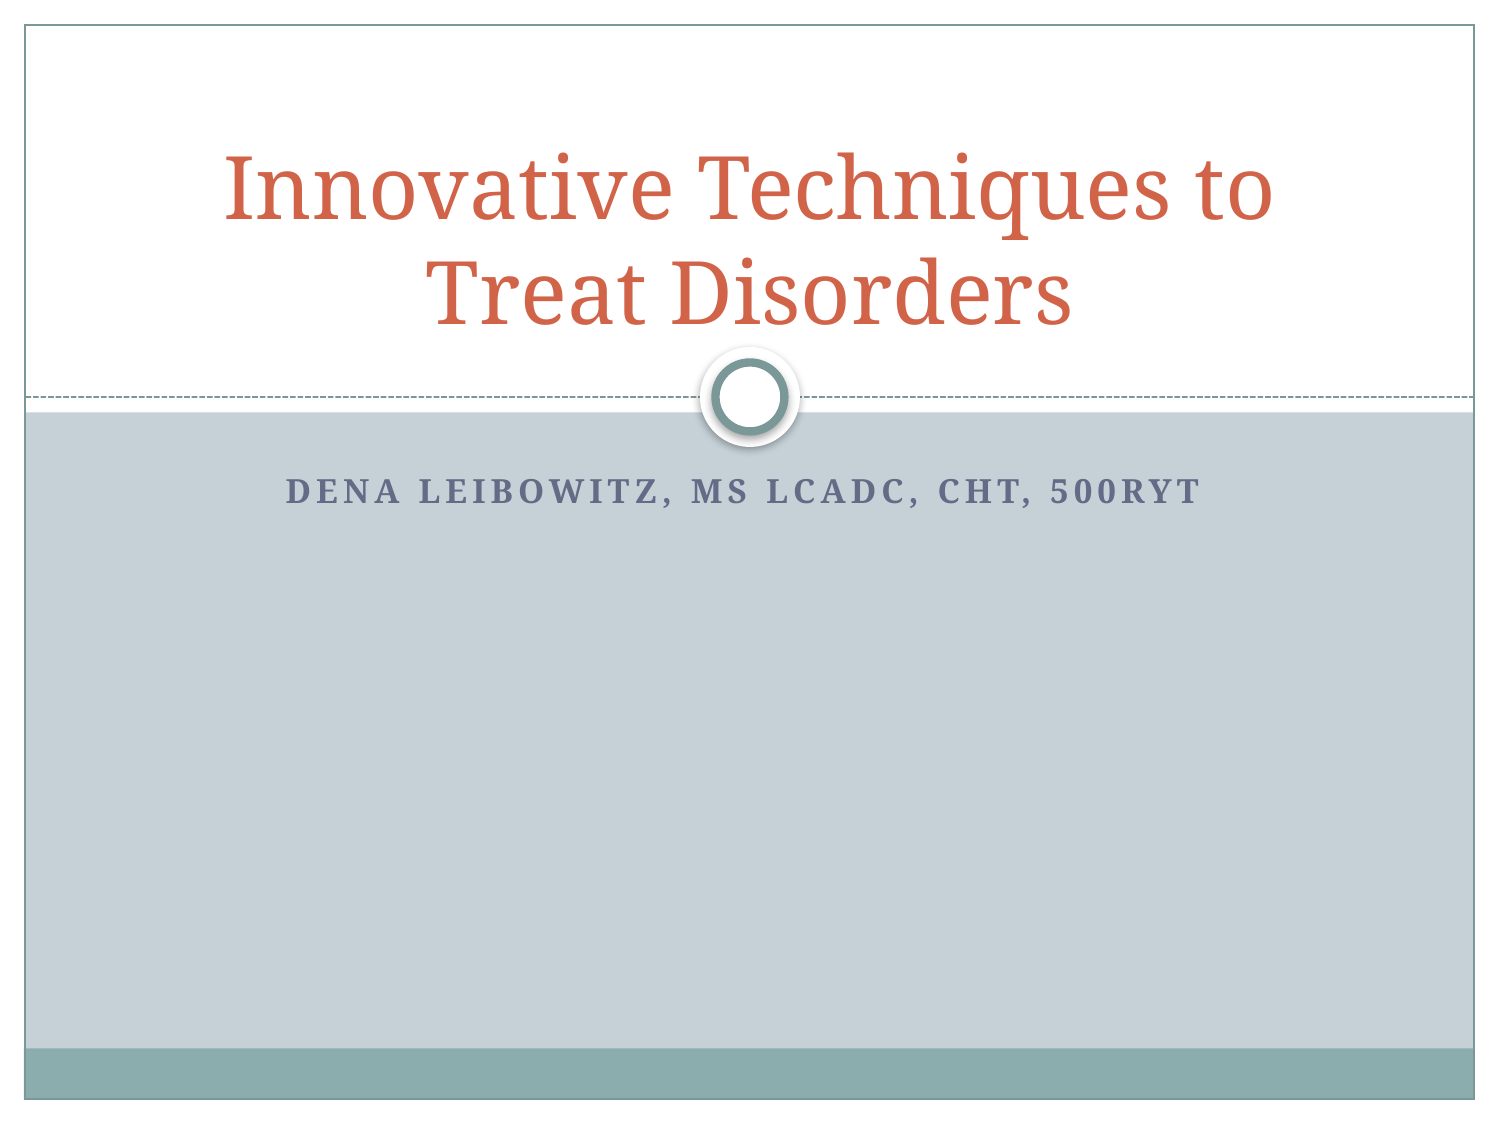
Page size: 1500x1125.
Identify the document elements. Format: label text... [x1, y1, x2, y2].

title Innovative Techniques to Treat Disorders [112, 62, 1388, 350]
subtitle Dena Leibowitz, MS LCADC, CHT, 500RYT [225, 462, 1275, 750]
